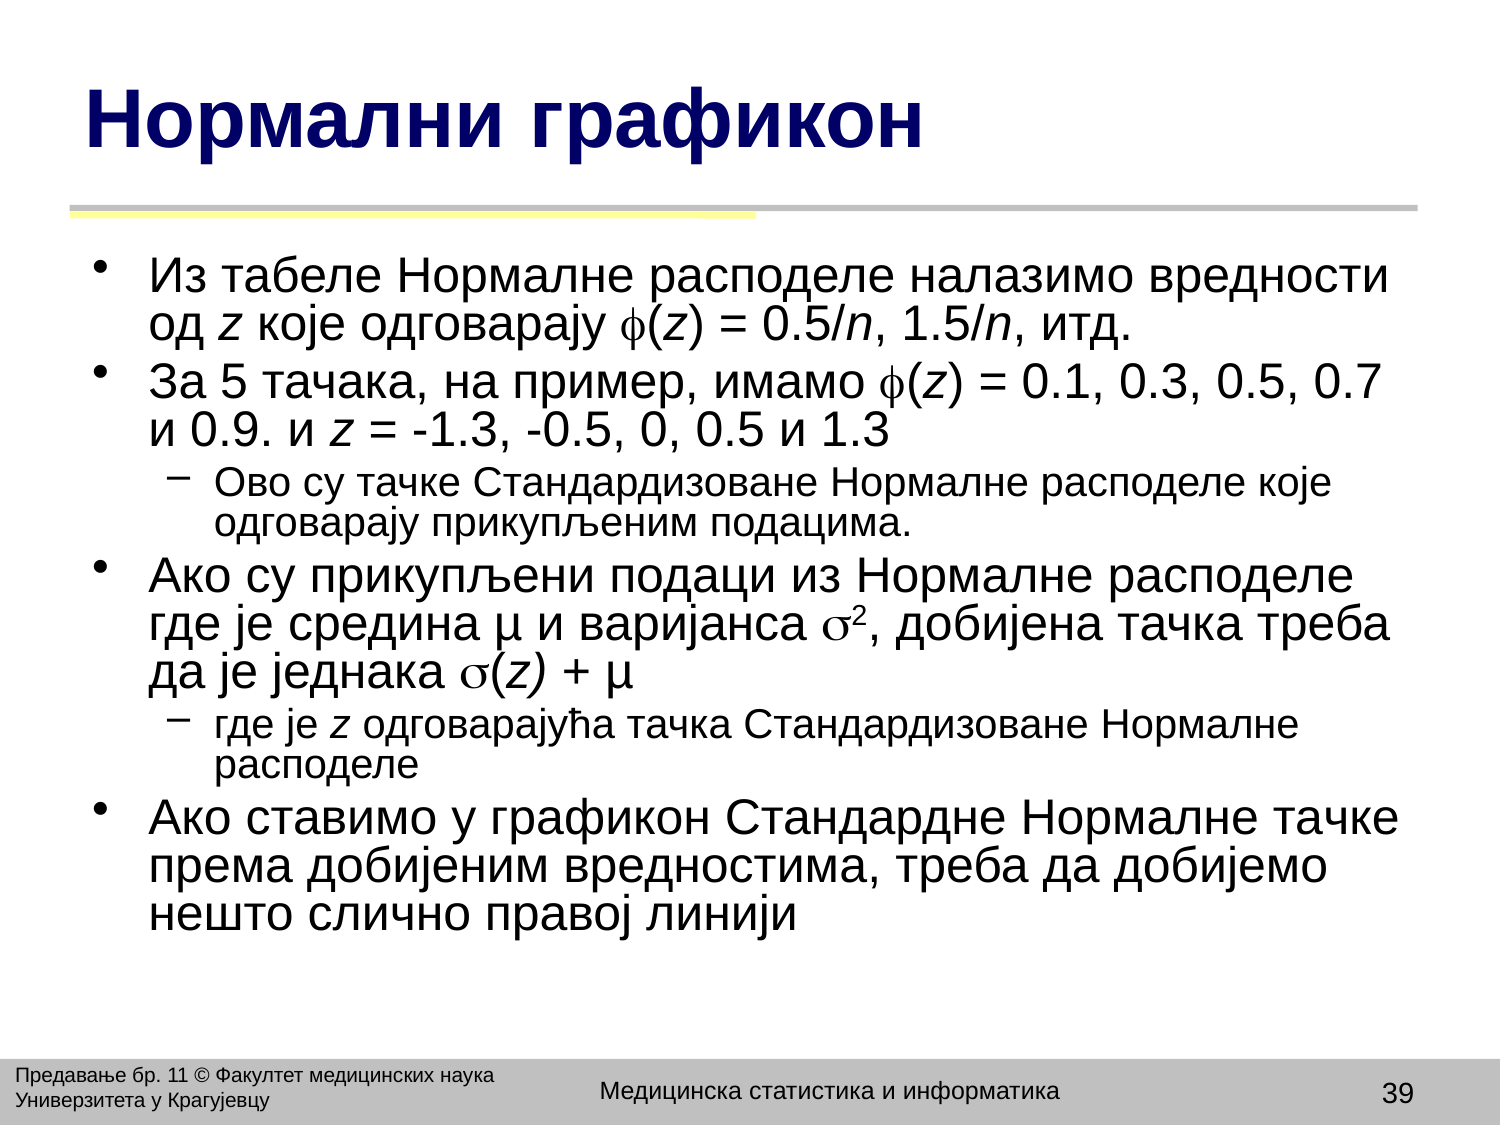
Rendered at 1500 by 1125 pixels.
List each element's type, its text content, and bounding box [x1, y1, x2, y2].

title Нормални графикон [69, 19, 1426, 208]
list Из табеле Нормалне расподеле налазимо вредности од z које одговарају f(z) = 0.5/n, 1.5/n, итд. За 5 тачака, на пример, имамо f(z) = 0.1, 0.3, 0.5, 0.7 и 0.9. и z = -1.3, -0.5, 0, 0.5 и 1.3 Ово су тачке Стандардизоване Нормалне расподеле које одговарају прикупљеним подацима. Aко су прикупљени подаци из Нормалне расподеле где је средина µ и варијанса 2, добијена тачка треба да је једнака (z) + µ где је z одговарајућа тачка Стандардизоване Нормалне расподеле Aко ставимо у графикон Стандардне Нормалне тачке према добијеним вредностима, треба да добијемо нешто слично правој линији [76, 246, 1428, 1023]
slide_number 39 [1163, 1066, 1430, 1125]
slide_number Предавање бр. 11 © Факултет медицинских наука Универзитета у Крагујевцу [0, 1053, 612, 1108]
footer Медицинска статистика и информатика [512, 1066, 1149, 1125]
